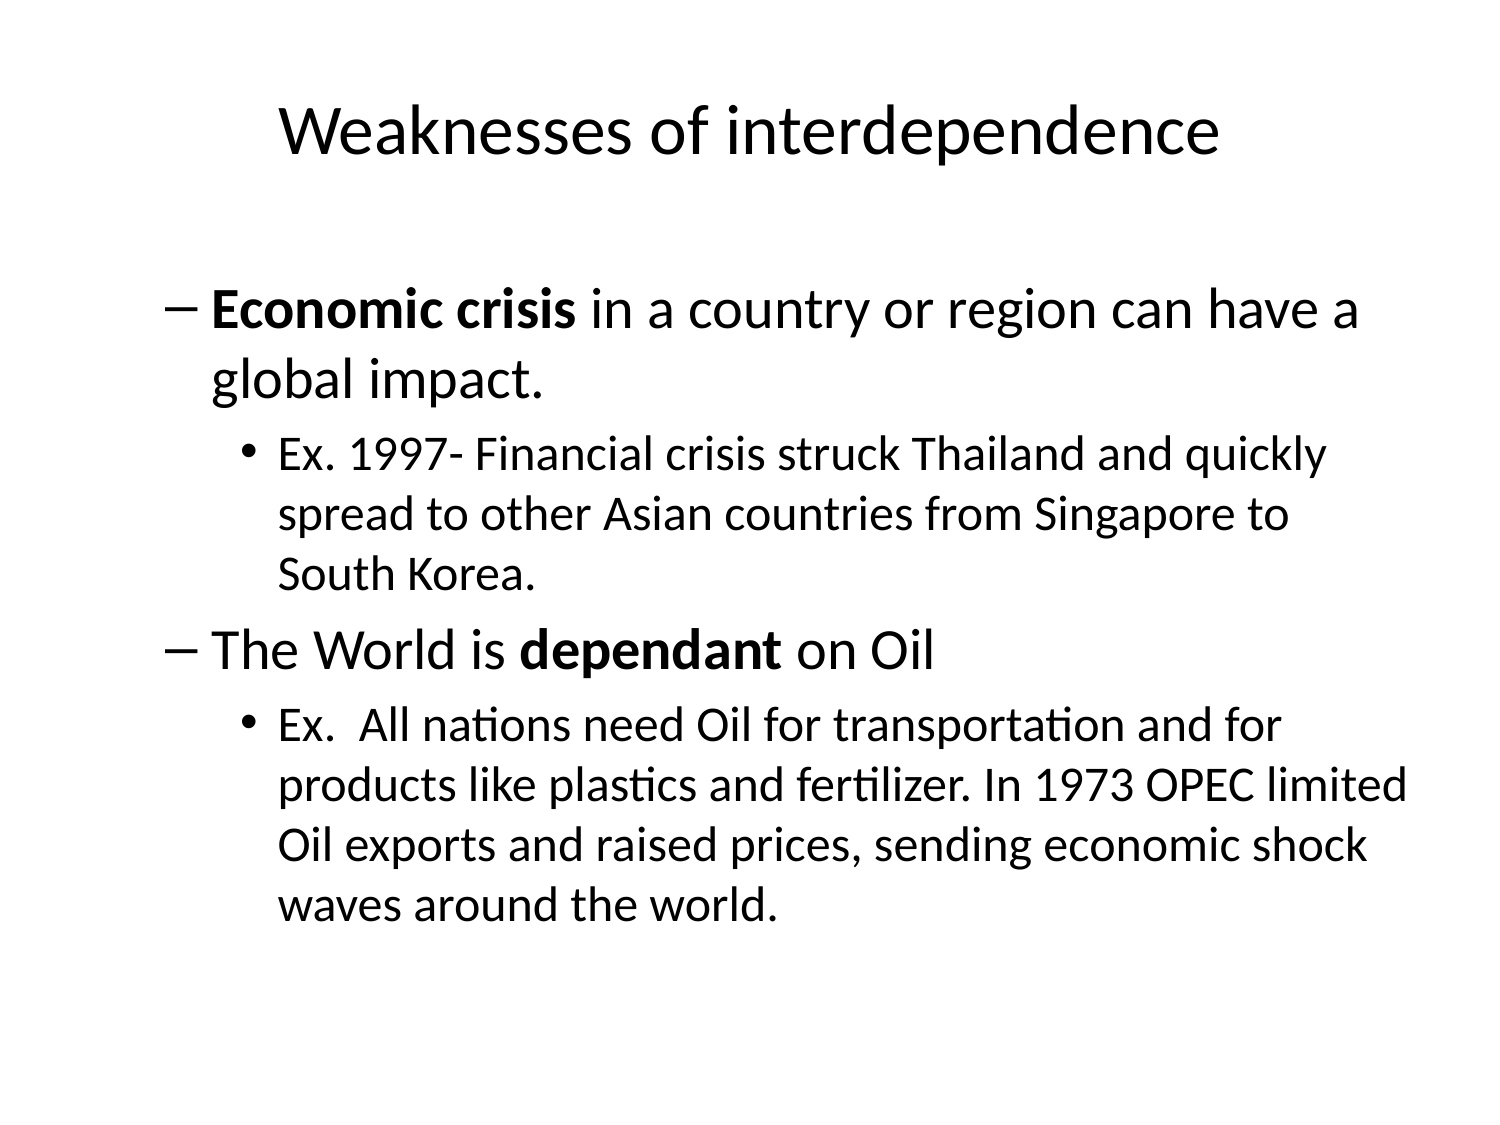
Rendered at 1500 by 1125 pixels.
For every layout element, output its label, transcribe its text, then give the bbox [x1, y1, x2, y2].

list Economic crisis in a country or region can have a global impact. Ex. 1997- Financial crisis struck Thailand and quickly spread to other Asian countries from Singapore to South Korea. The World is dependant on Oil Ex. All nations need Oil for transportation and for products like plastics and fertilizer. In 1973 OPEC limited Oil exports and raised prices, sending economic shock waves around the world. [75, 262, 1425, 1005]
title Weaknesses of interdependence [75, 75, 1425, 262]
